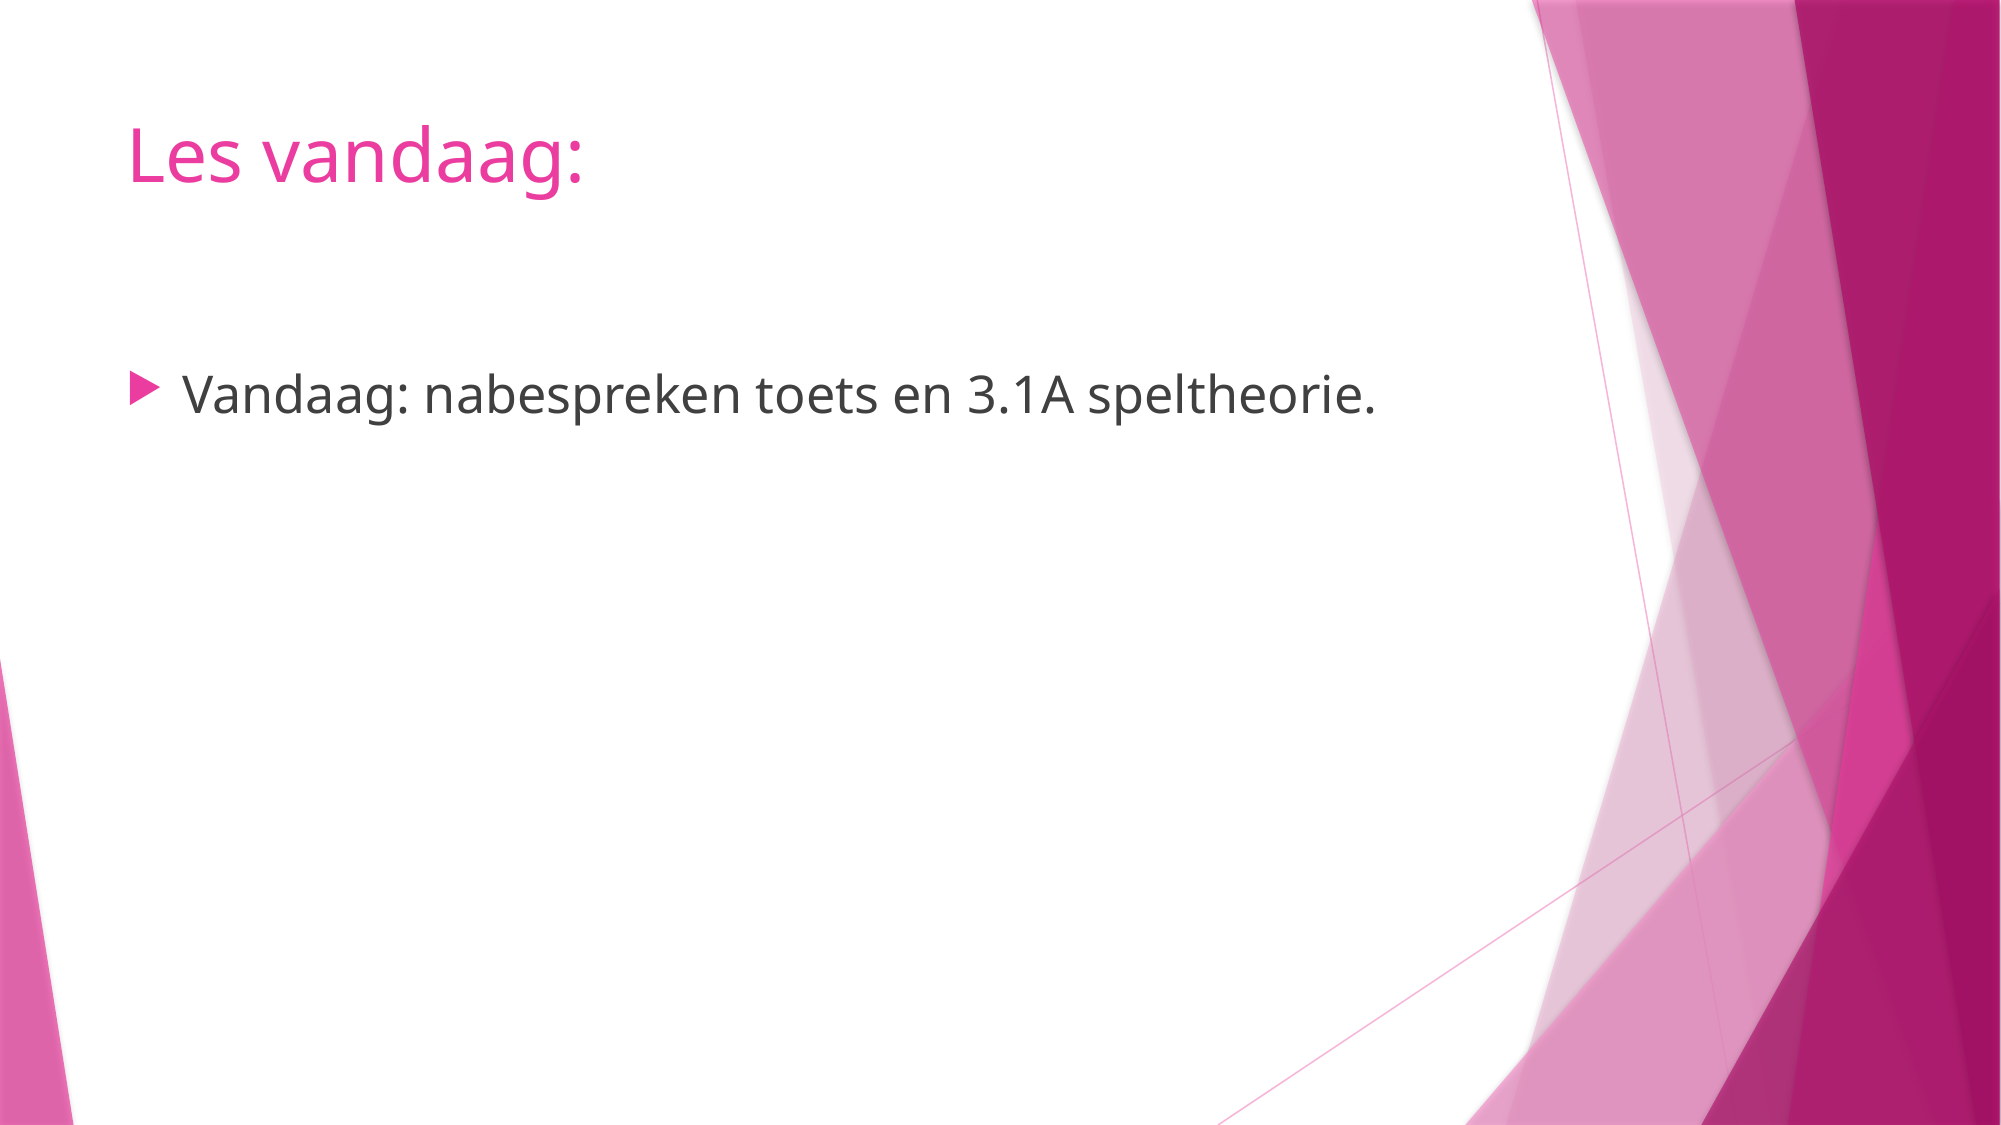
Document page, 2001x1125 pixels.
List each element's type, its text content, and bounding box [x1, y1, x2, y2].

list Vandaag: nabespreken toets en 3.1A speltheorie. [111, 354, 1522, 992]
title Les vandaag: [111, 99, 1522, 317]
